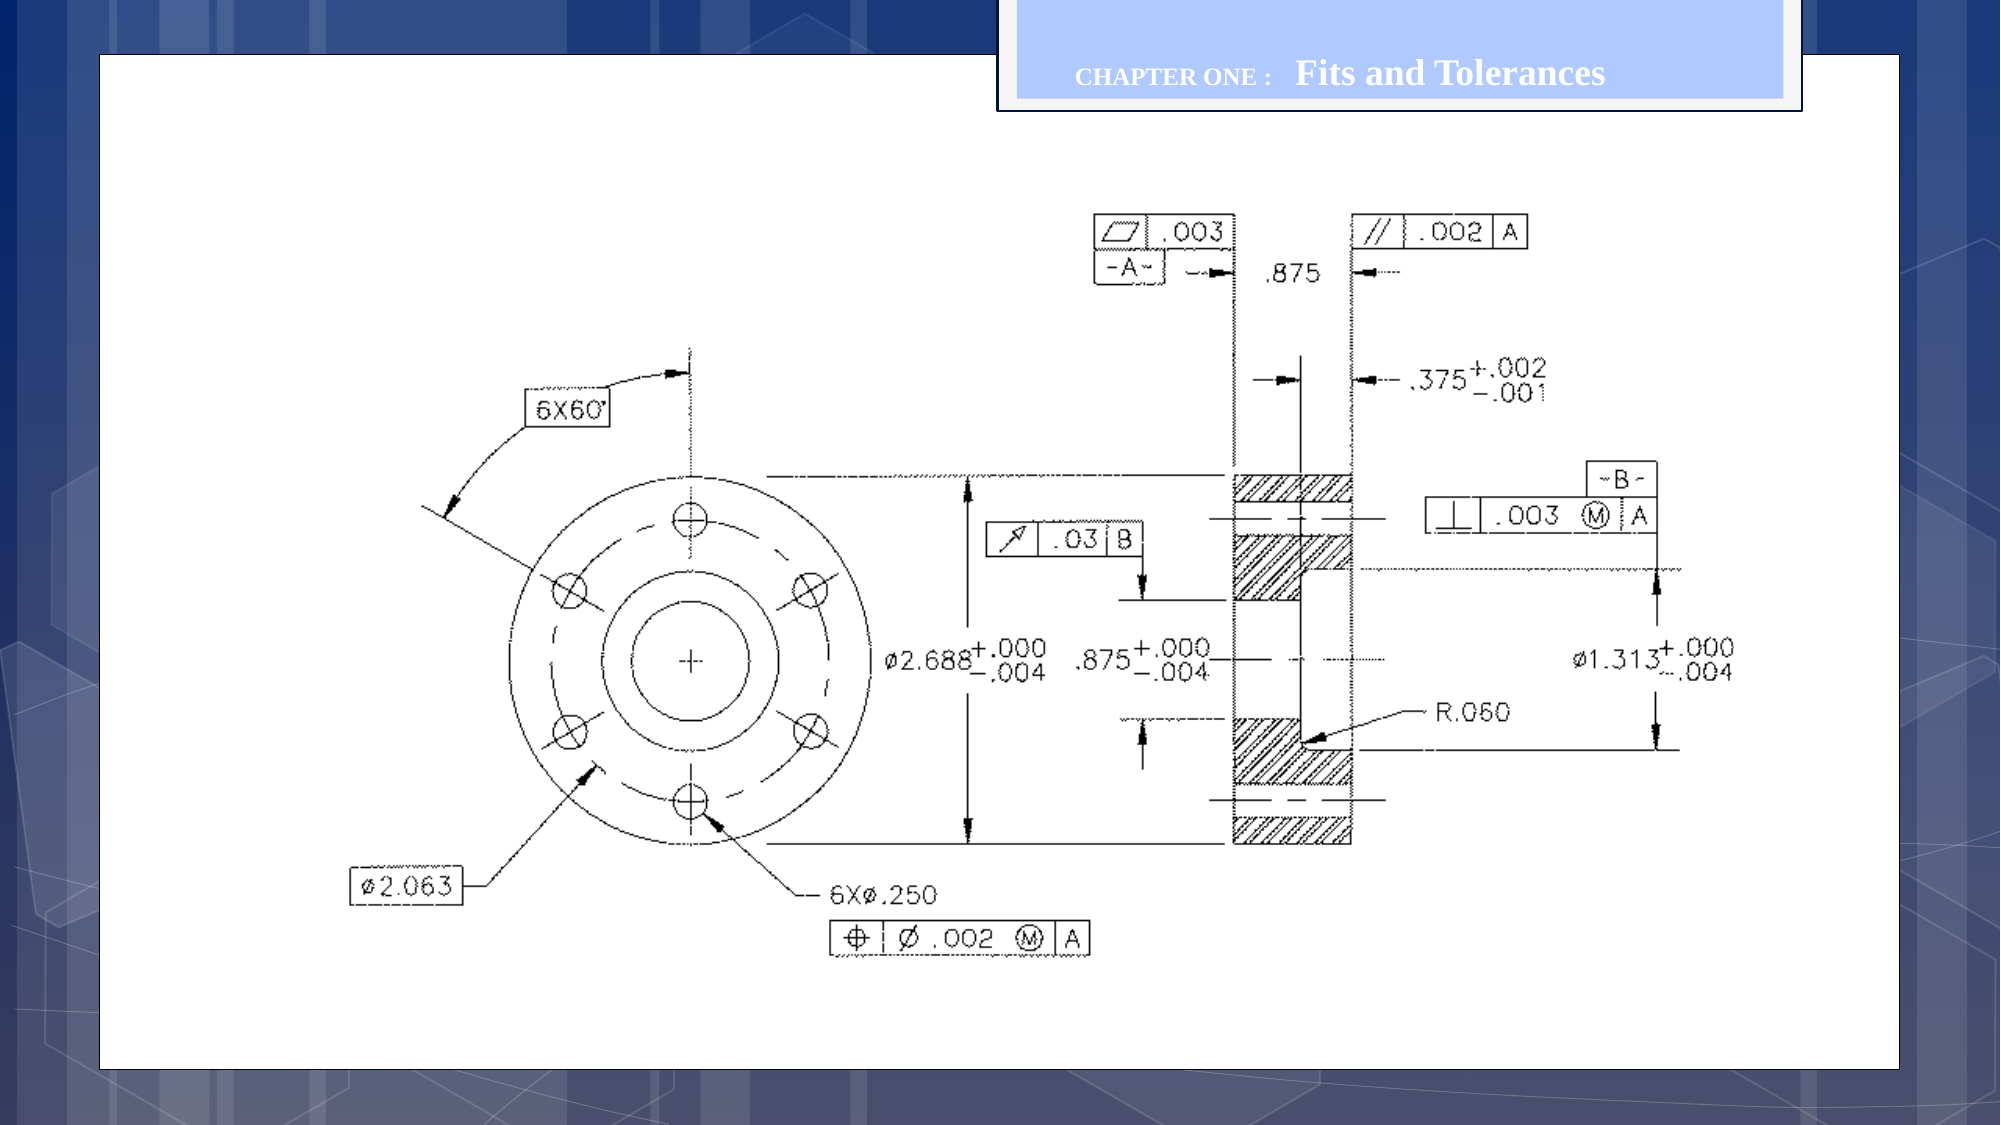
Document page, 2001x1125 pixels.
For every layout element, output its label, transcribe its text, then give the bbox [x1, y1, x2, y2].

picture [333, 194, 1734, 977]
text_box CHAPTER ONE : Fits and Tolerances [1060, 0, 1621, 107]
